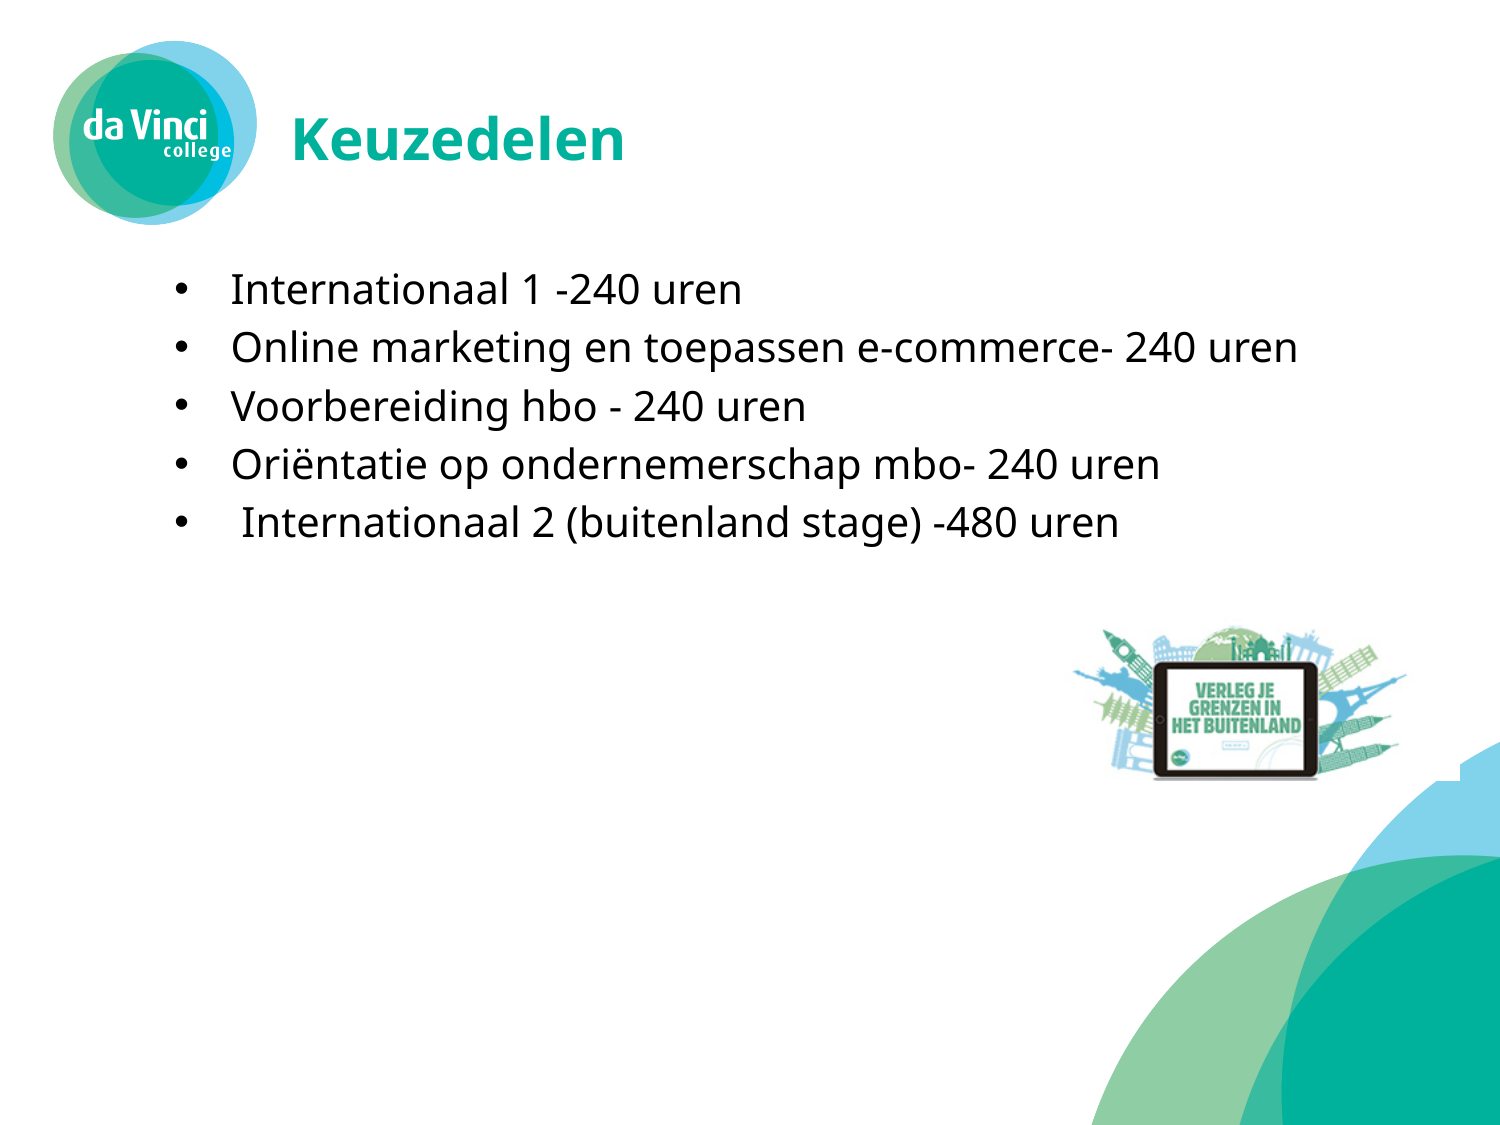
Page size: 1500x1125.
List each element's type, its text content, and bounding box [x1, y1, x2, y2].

title Keuzedelen [275, 37, 1424, 180]
list Internationaal 1 -240 uren Online marketing en toepassen e-commerce- 240 uren Voorbereiding hbo - 240 uren Oriëntatie op ondernemerschap mbo- 240 uren Internationaal 2 (buitenland stage) -480 uren [159, 255, 1425, 1005]
picture [0, 0, 1500, 1125]
